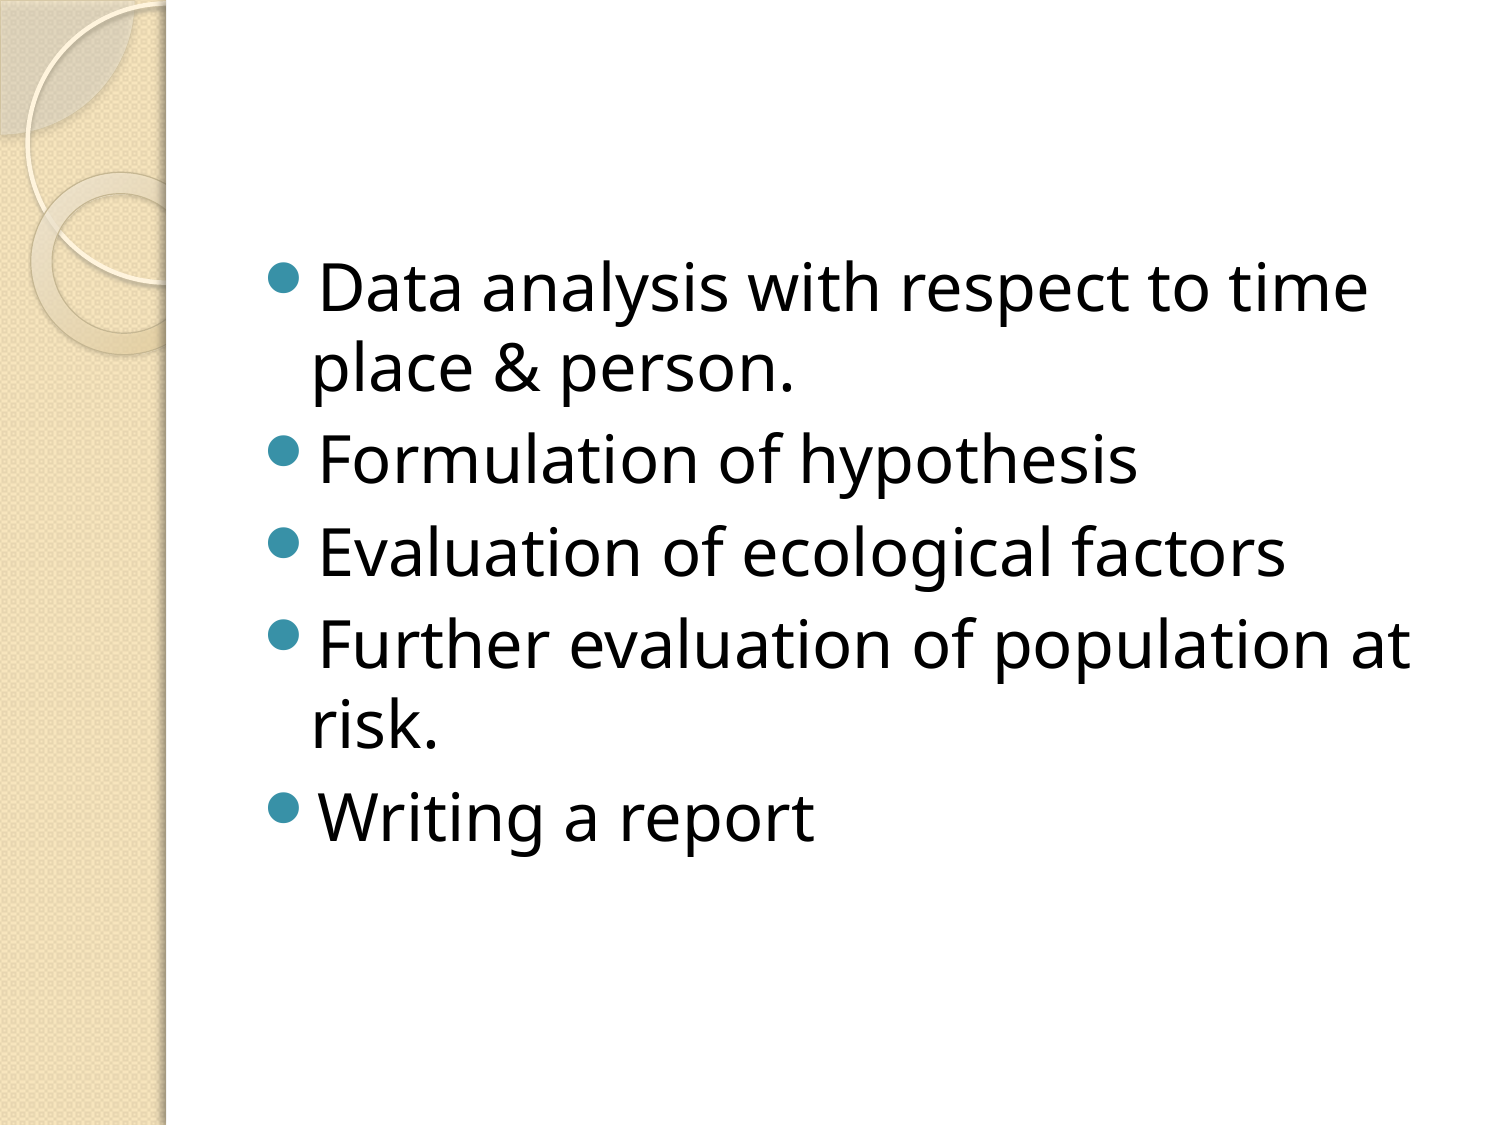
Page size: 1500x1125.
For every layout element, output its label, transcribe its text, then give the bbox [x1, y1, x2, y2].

list Data analysis with respect to time place & person. Formulation of hypothesis Evaluation of ecological factors Further evaluation of population at risk. Writing a report [235, 237, 1466, 1025]
